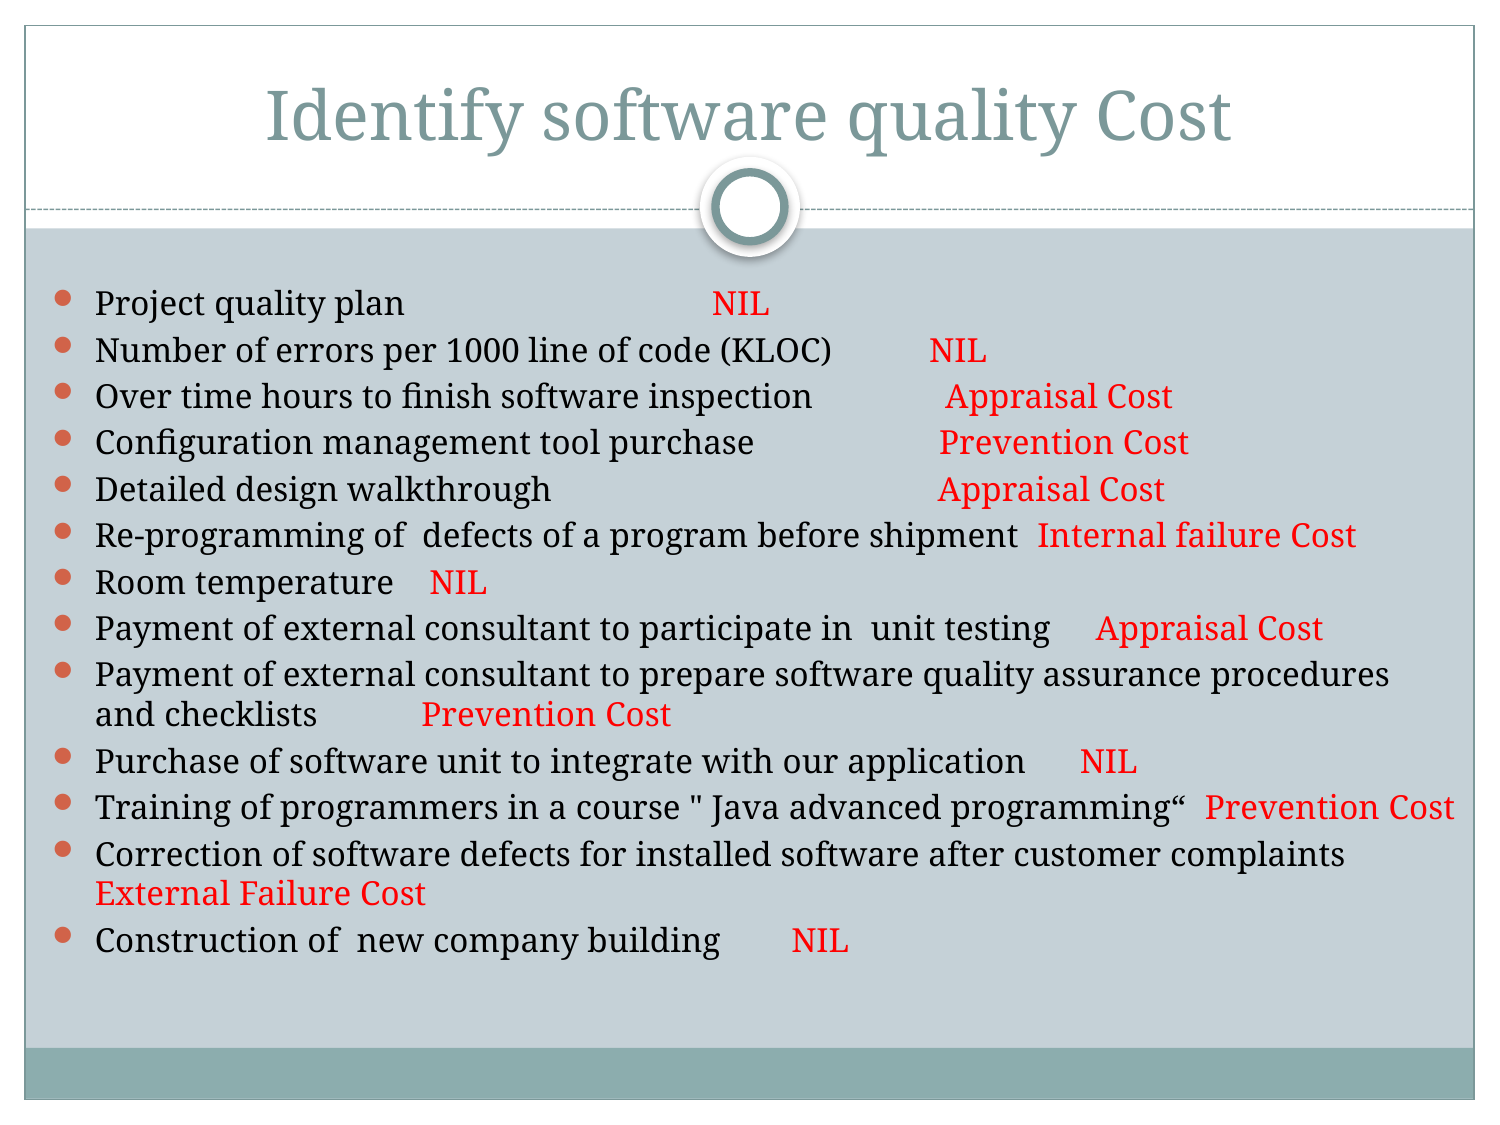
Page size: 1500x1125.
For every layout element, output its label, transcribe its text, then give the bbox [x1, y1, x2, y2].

list Project quality plan NIL Number of errors per 1000 line of code (KLOC) NIL Over time hours to finish software inspection Appraisal Cost Configuration management tool purchase Prevention Cost Detailed design walkthrough Appraisal Cost Re-programming of defects of a program before shipment Internal failure Cost Room temperature NIL Payment of external consultant to participate in unit testing Appraisal Cost Payment of external consultant to prepare software quality assurance procedures and checklists Prevention Cost Purchase of software unit to integrate with our application NIL Training of programmers in a course " Java advanced programming“ Prevention Cost Correction of software defects for installed software after customer complaints External Failure Cost Construction of new company building NIL [37, 275, 1475, 988]
title Identify software quality Cost [49, 37, 1450, 162]
